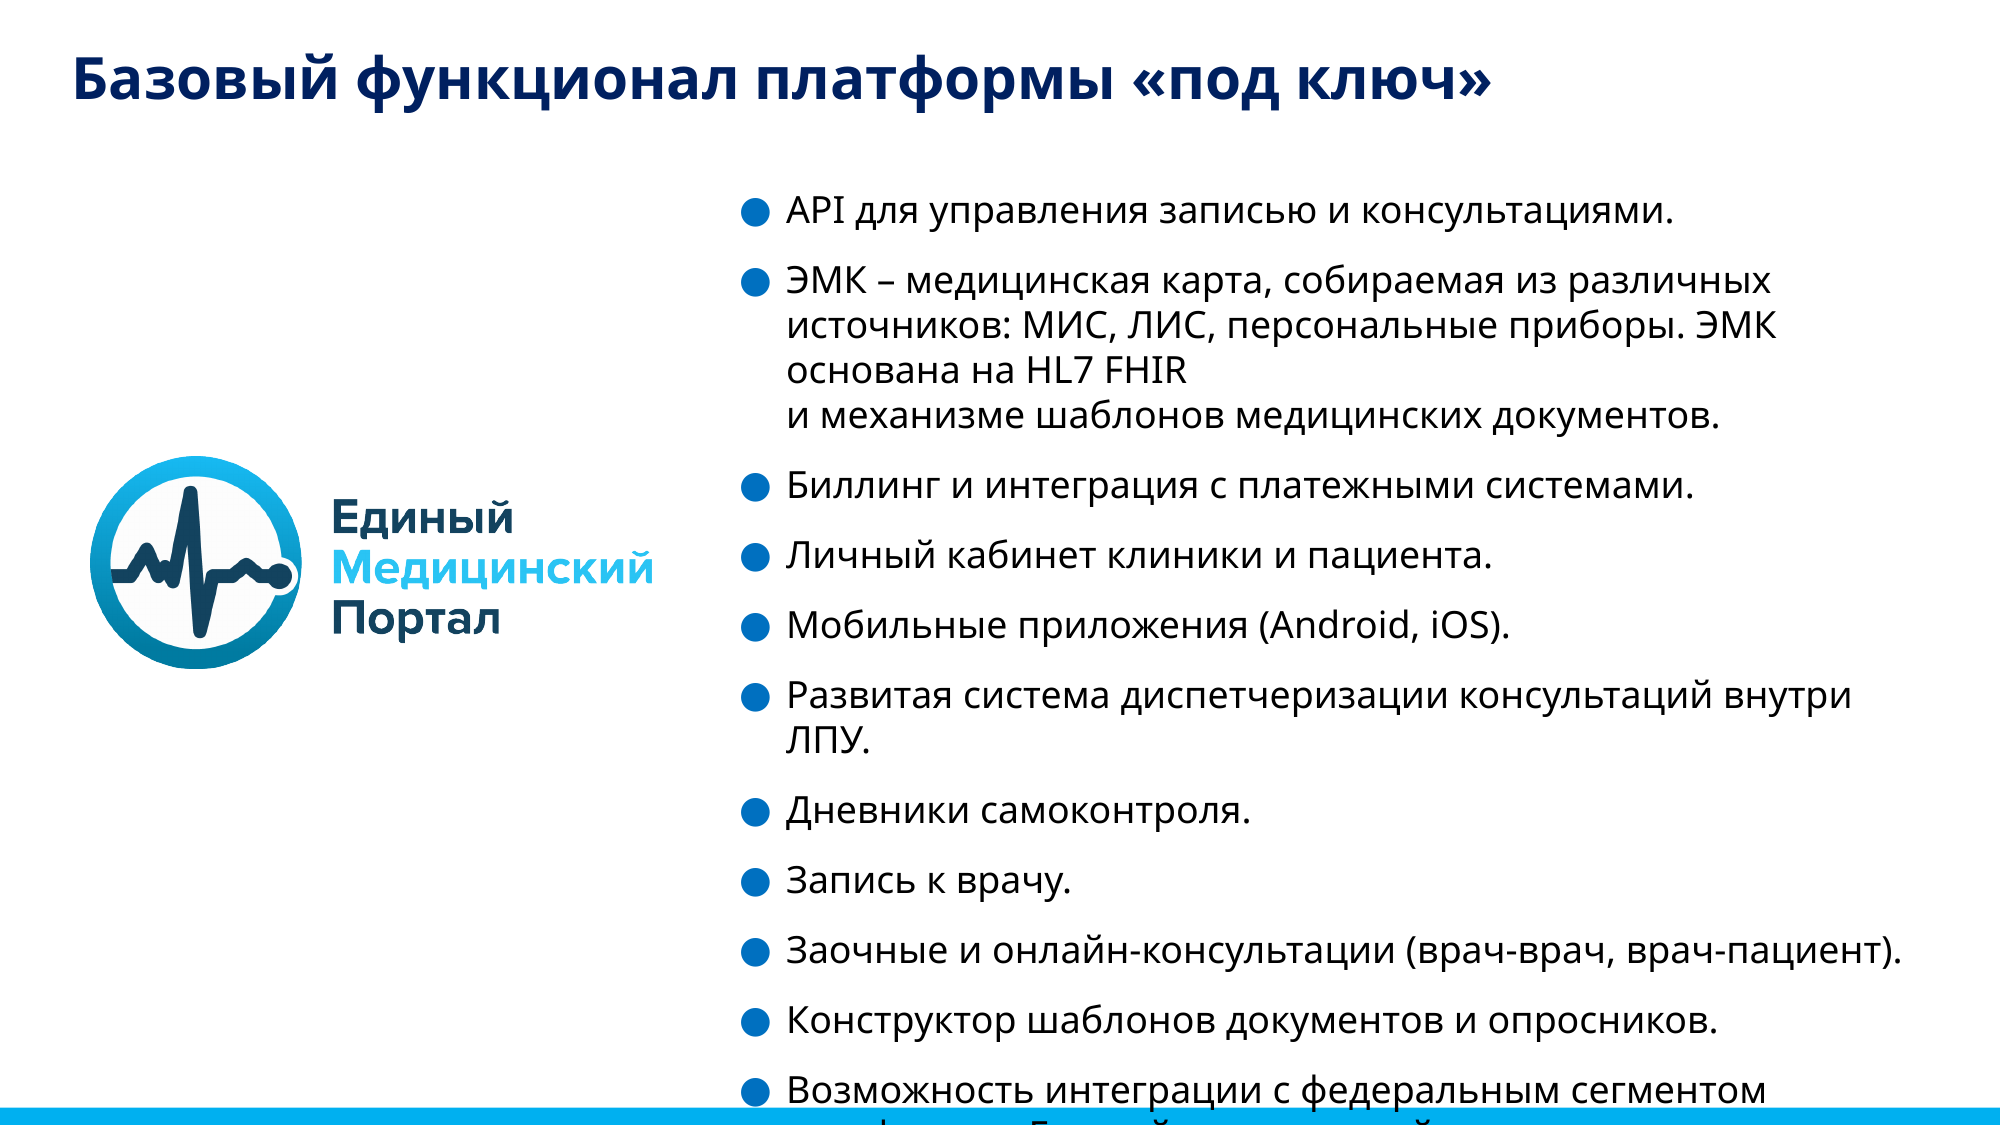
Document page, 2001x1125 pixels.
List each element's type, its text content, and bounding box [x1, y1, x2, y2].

title Базовый функционал платформы «под ключ» [56, 34, 1950, 127]
picture [90, 456, 652, 669]
picture [90, 578, 177, 669]
text_box API для управления записью и консультациями. ЭМК – медицинская карта, собираемая из различных источников: МИС, ЛИС, персональные приборы. ЭМК основана на HL7 FHIR и механизме шаблонов медицинских документов. Биллинг и интеграция с платежными системами. Личный кабинет клиники и пациента. Мобильные приложения (Android, iOS). Развитая система диспетчеризации консультаций внутри ЛПУ. Дневники самоконтроля. Запись к врачу. Заочные и онлайн-консультации (врач-врач, врач-пациент). Конструктор шаблонов документов и опросников. Возможность интеграции с федеральным сегментом платформы «Единый медицинский портал» [724, 178, 1950, 1091]
